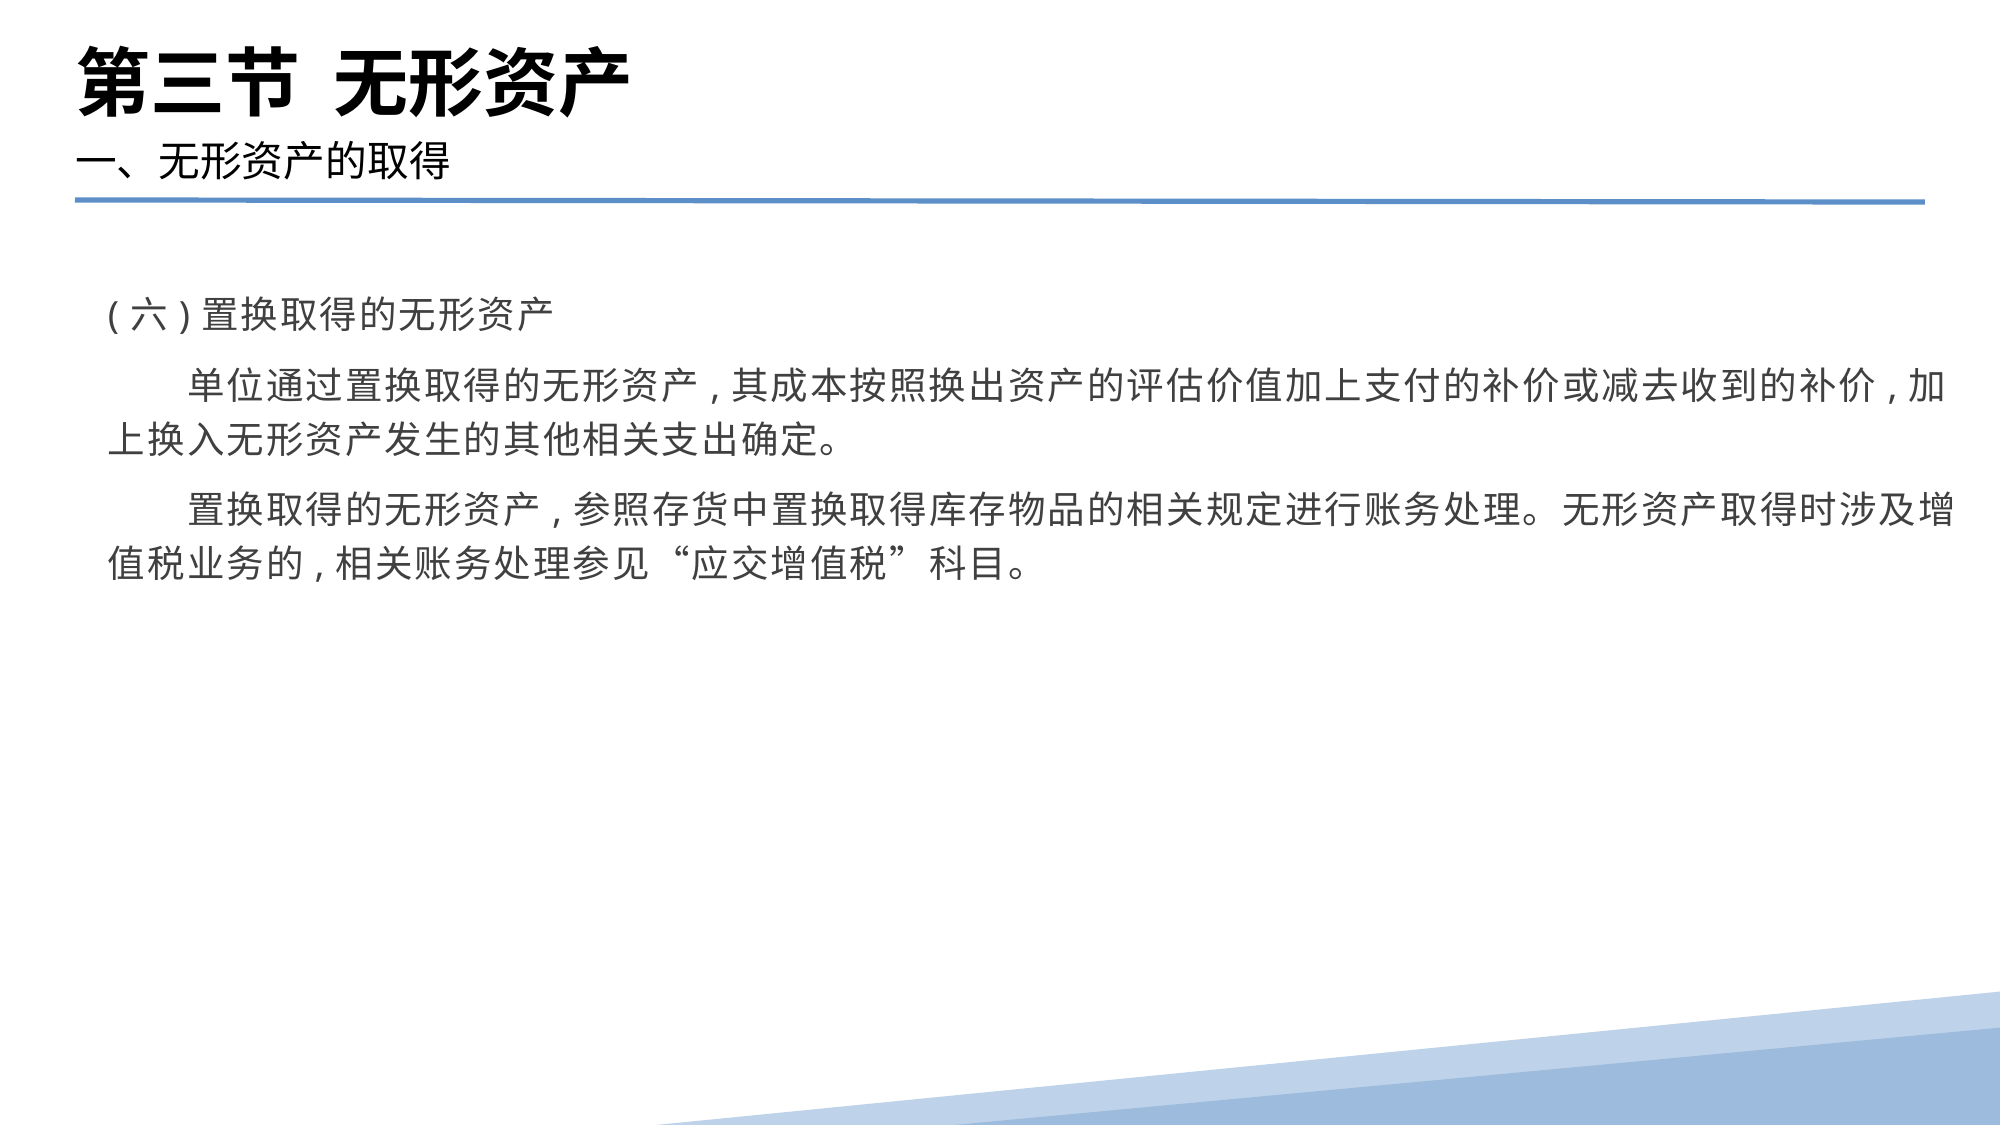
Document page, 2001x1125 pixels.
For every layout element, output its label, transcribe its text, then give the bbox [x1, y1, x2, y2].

text_box 一、无形资产的取得 [75, 124, 1925, 199]
text_box (六)置换取得的无形资产 单位通过置换取得的无形资产,其成本按照换出资产的评估价值加上支付的补价或减去收到的补价,加上换入无形资产发生的其他相关支出确定。 置换取得的无形资产,参照存货中置换取得库存物品的相关规定进行账务处理。无形资产取得时涉及增值税业务的,相关账务处理参见“应交增值税”科目。 [97, 207, 1979, 660]
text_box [74, 199, 1925, 203]
text_box 第三节 无形资产 [75, 24, 1925, 124]
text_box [656, 991, 2000, 1125]
